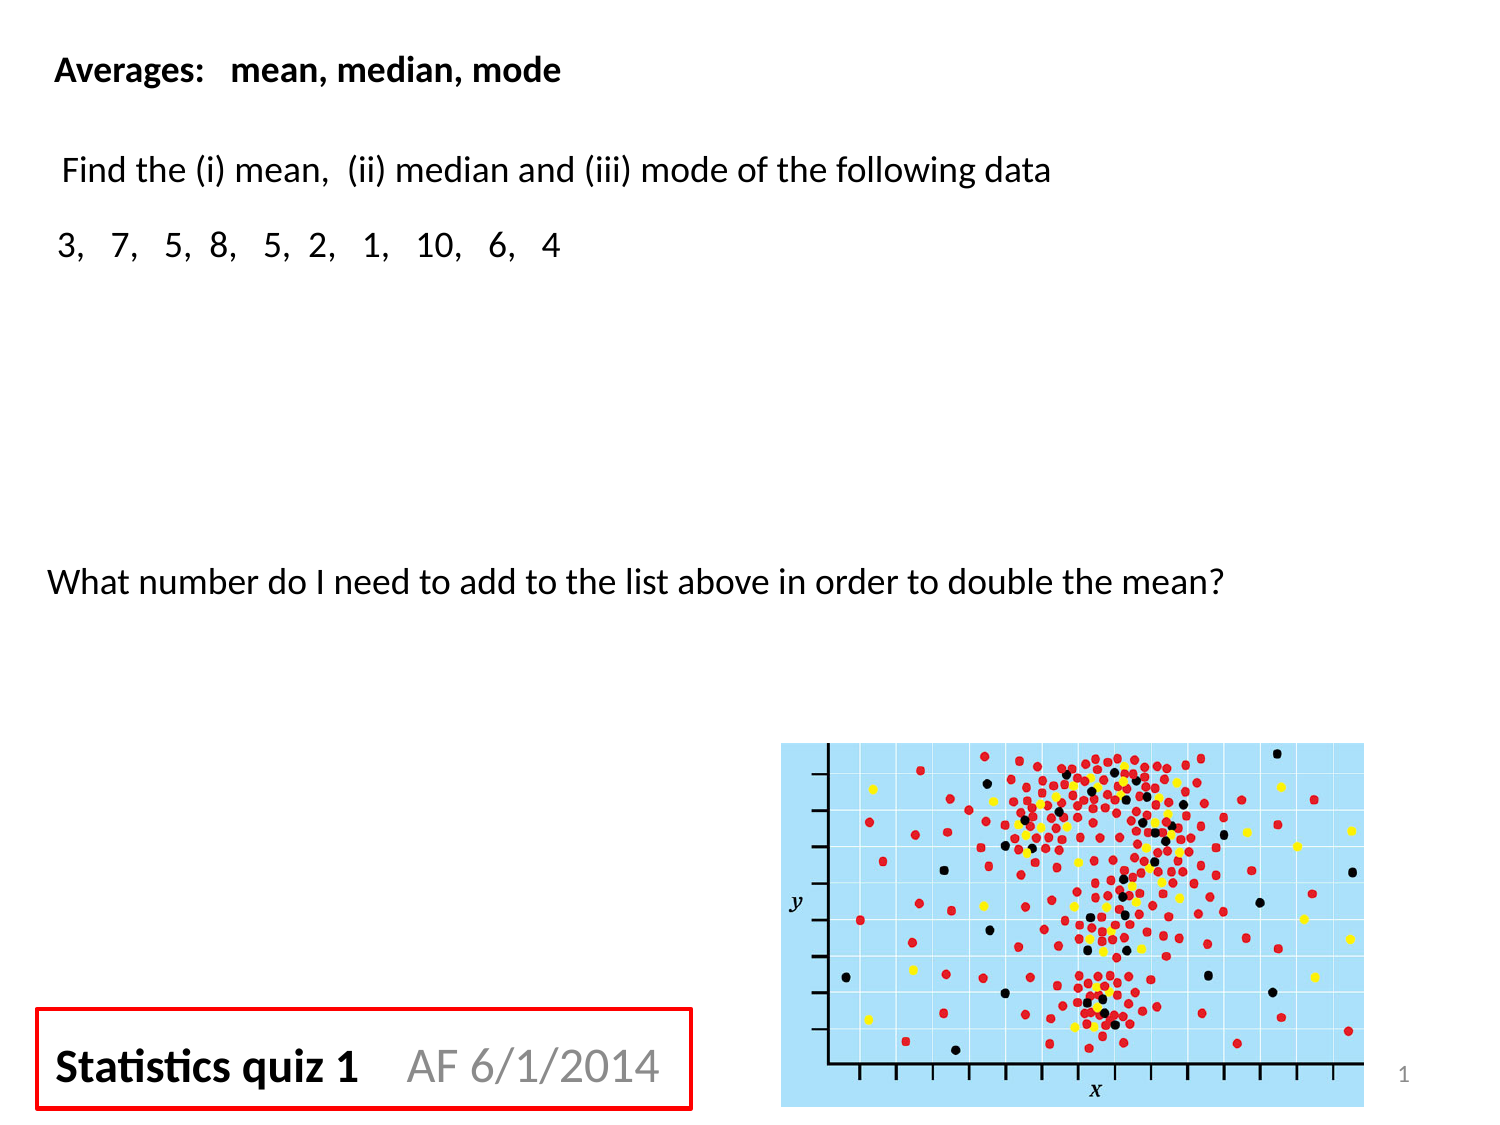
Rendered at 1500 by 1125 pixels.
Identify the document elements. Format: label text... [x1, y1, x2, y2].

text_box Find the (i) mean, (ii) median and (iii) mode of the following data [47, 137, 1068, 198]
text_box [35, 1007, 693, 1111]
picture [781, 743, 1364, 1107]
text_box What number do I need to add to the list above in order to double the mean? [32, 549, 1242, 610]
slide_number 1 [1368, 1042, 1425, 1103]
text_box 3, 7, 5, 8, 5, 2, 1, 10, 6, 4 [42, 212, 577, 273]
text_box Averages: mean, median, mode [39, 37, 578, 98]
